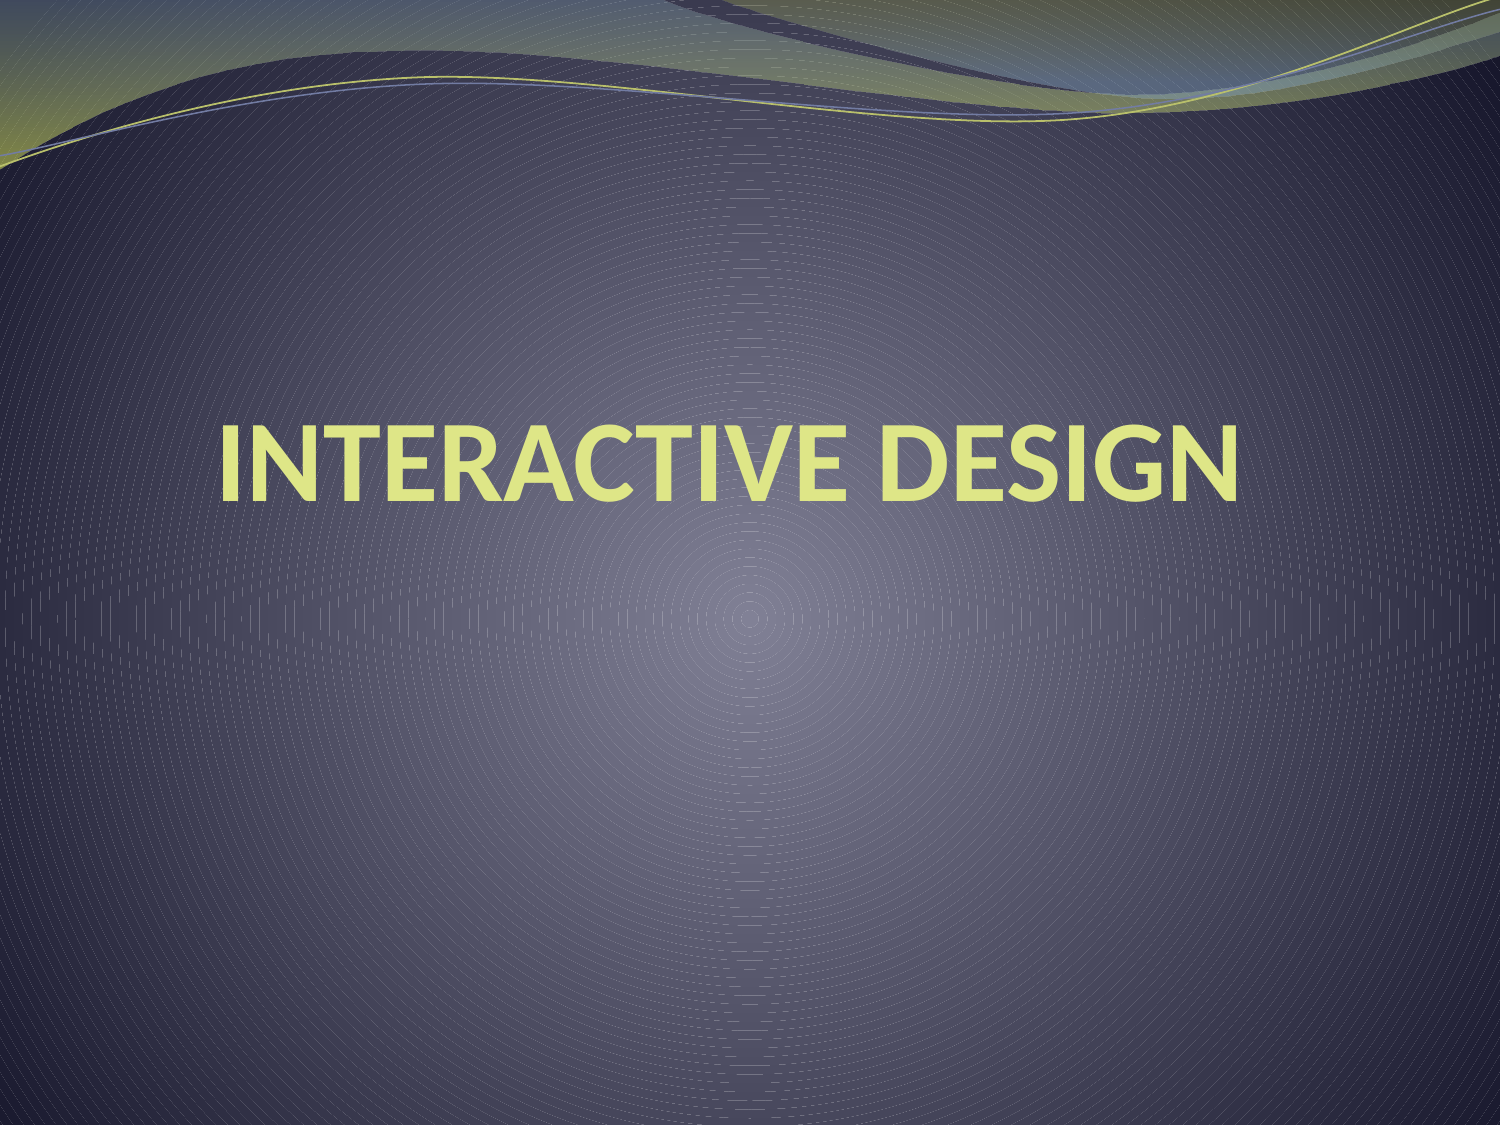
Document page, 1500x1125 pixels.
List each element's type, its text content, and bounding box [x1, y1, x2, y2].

title INTERACTIVE DESIGN [87, 224, 1376, 525]
